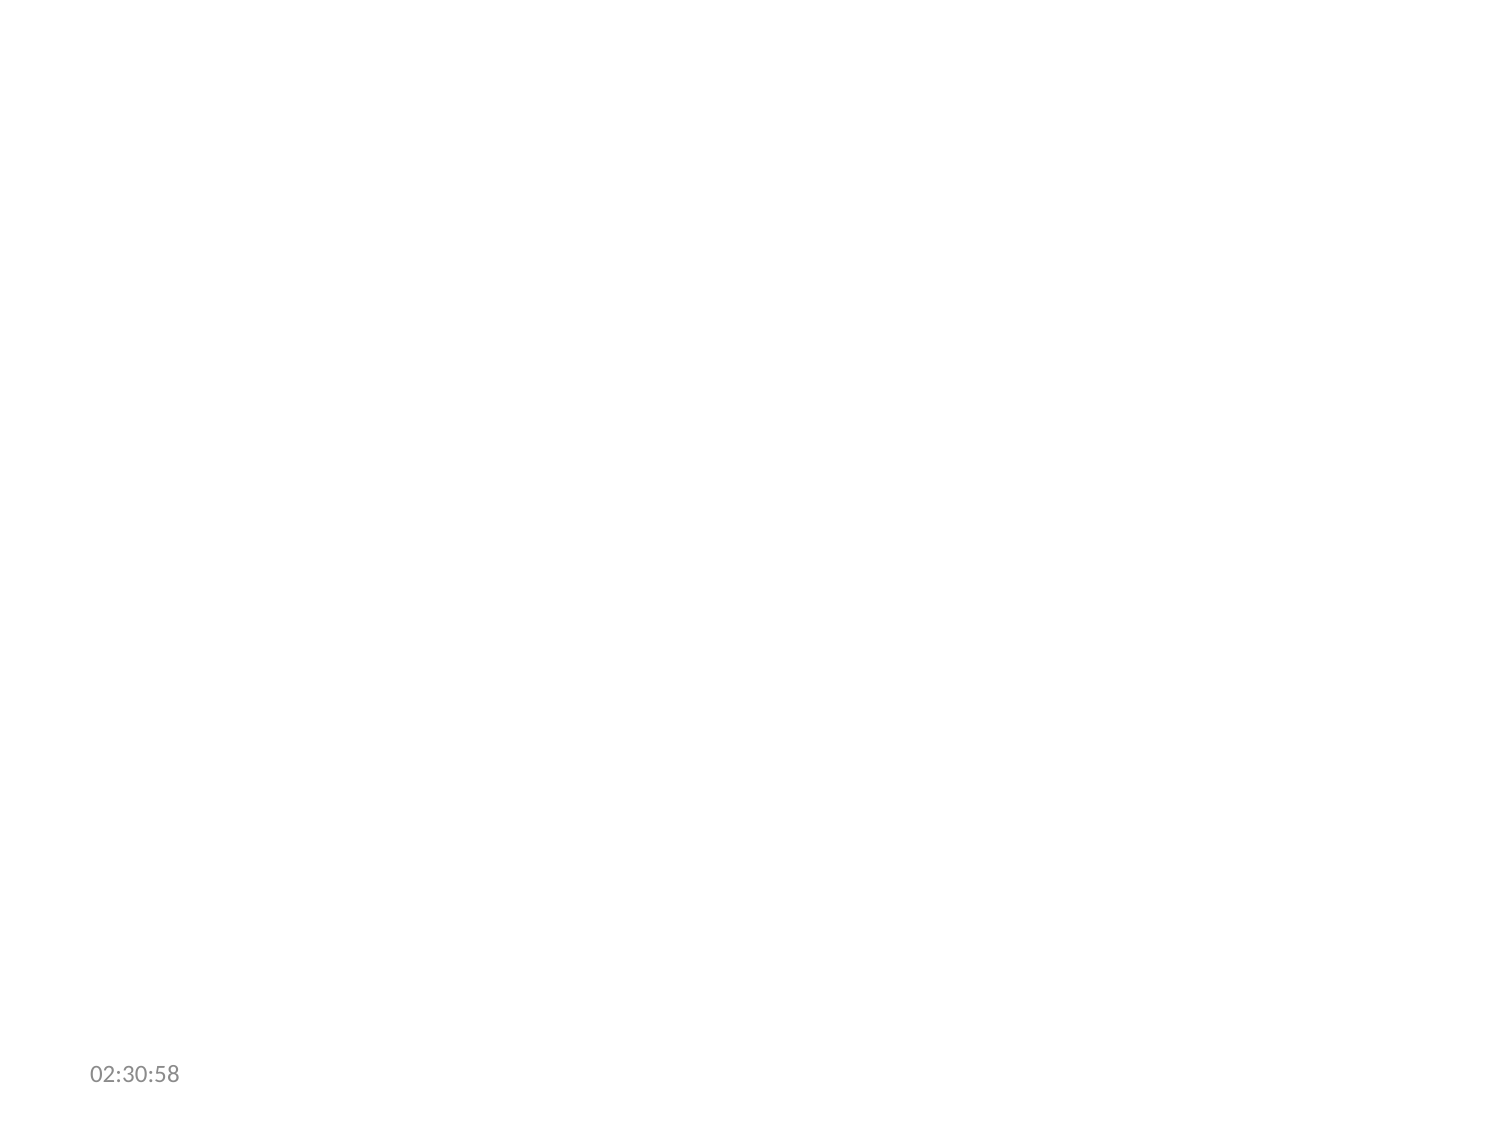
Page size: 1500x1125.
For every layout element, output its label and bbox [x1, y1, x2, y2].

slide_number [75, 1042, 425, 1103]
